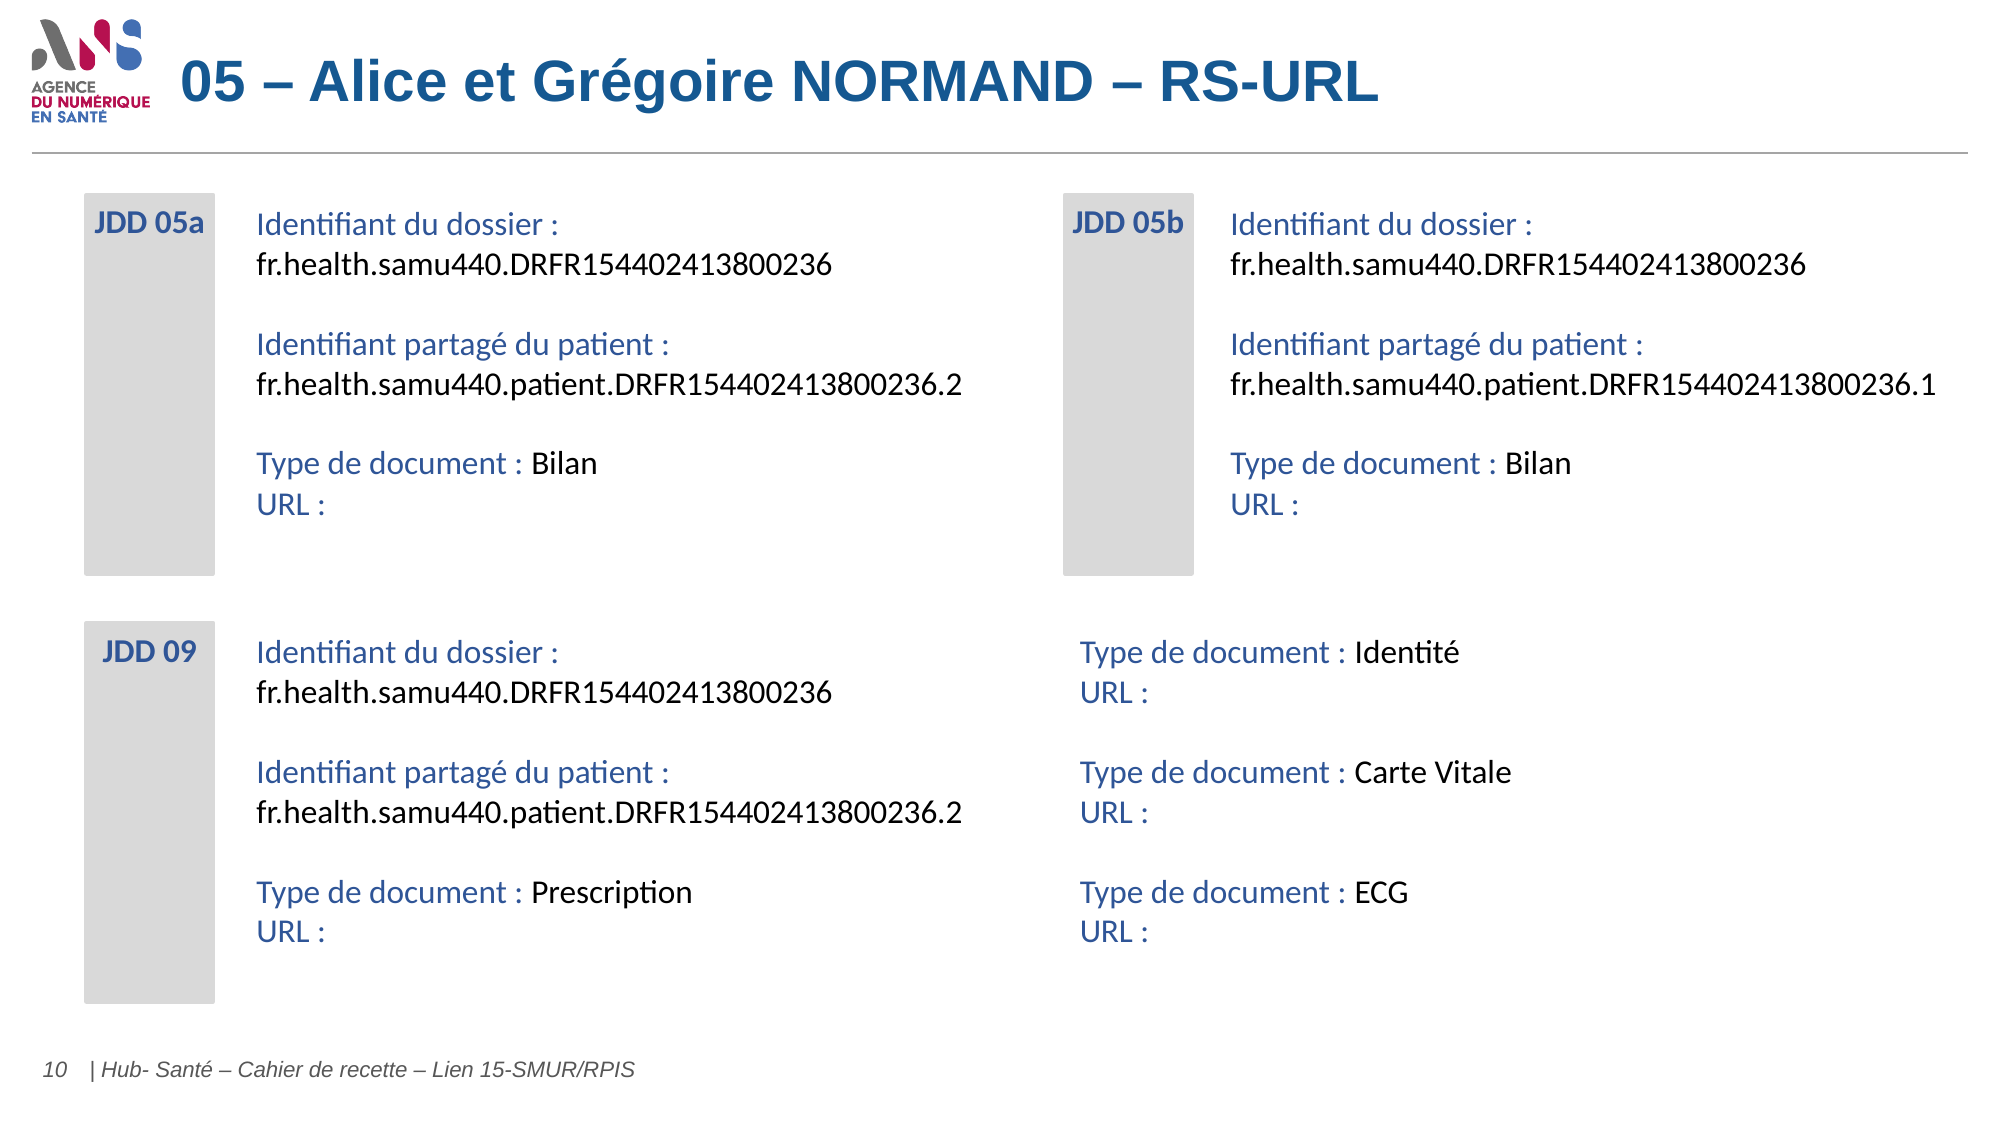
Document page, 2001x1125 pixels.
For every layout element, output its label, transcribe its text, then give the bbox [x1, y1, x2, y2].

slide_number 10 [23, 1038, 87, 1099]
text_box JDD 05b [1063, 193, 1194, 576]
picture [31, 19, 150, 123]
text_box Identifiant du dossier : fr.health.samu440.DRFR154402413800236 Identifiant partagé du patient : fr.health.samu440.patient.DRFR154402413800236.1 Type de document : Bilan URL : [1215, 194, 2000, 569]
title 05 – Alice et Grégoire NORMAND – RS-URL [180, 19, 1945, 138]
text_box JDD 05a [84, 193, 215, 576]
text_box Identifiant du dossier : fr.health.samu440.DRFR154402413800236 Identifiant partagé du patient : fr.health.samu440.patient.DRFR154402413800236.2 Type de document : Prescription URL : [241, 622, 1000, 957]
text_box JDD 09 [84, 621, 215, 1004]
footer | Hub- Santé – Cahier de recette – Lien 15-SMUR/RPIS [89, 1038, 1605, 1099]
text_box Identifiant du dossier : fr.health.samu440.DRFR154402413800236 Identifiant partagé du patient : fr.health.samu440.patient.DRFR154402413800236.2 Type de document : Bilan URL : [241, 194, 1000, 529]
text_box Type de document : Identité URL : Type de document : Carte Vitale URL : Type de document : ECG URL : [1065, 622, 1977, 957]
